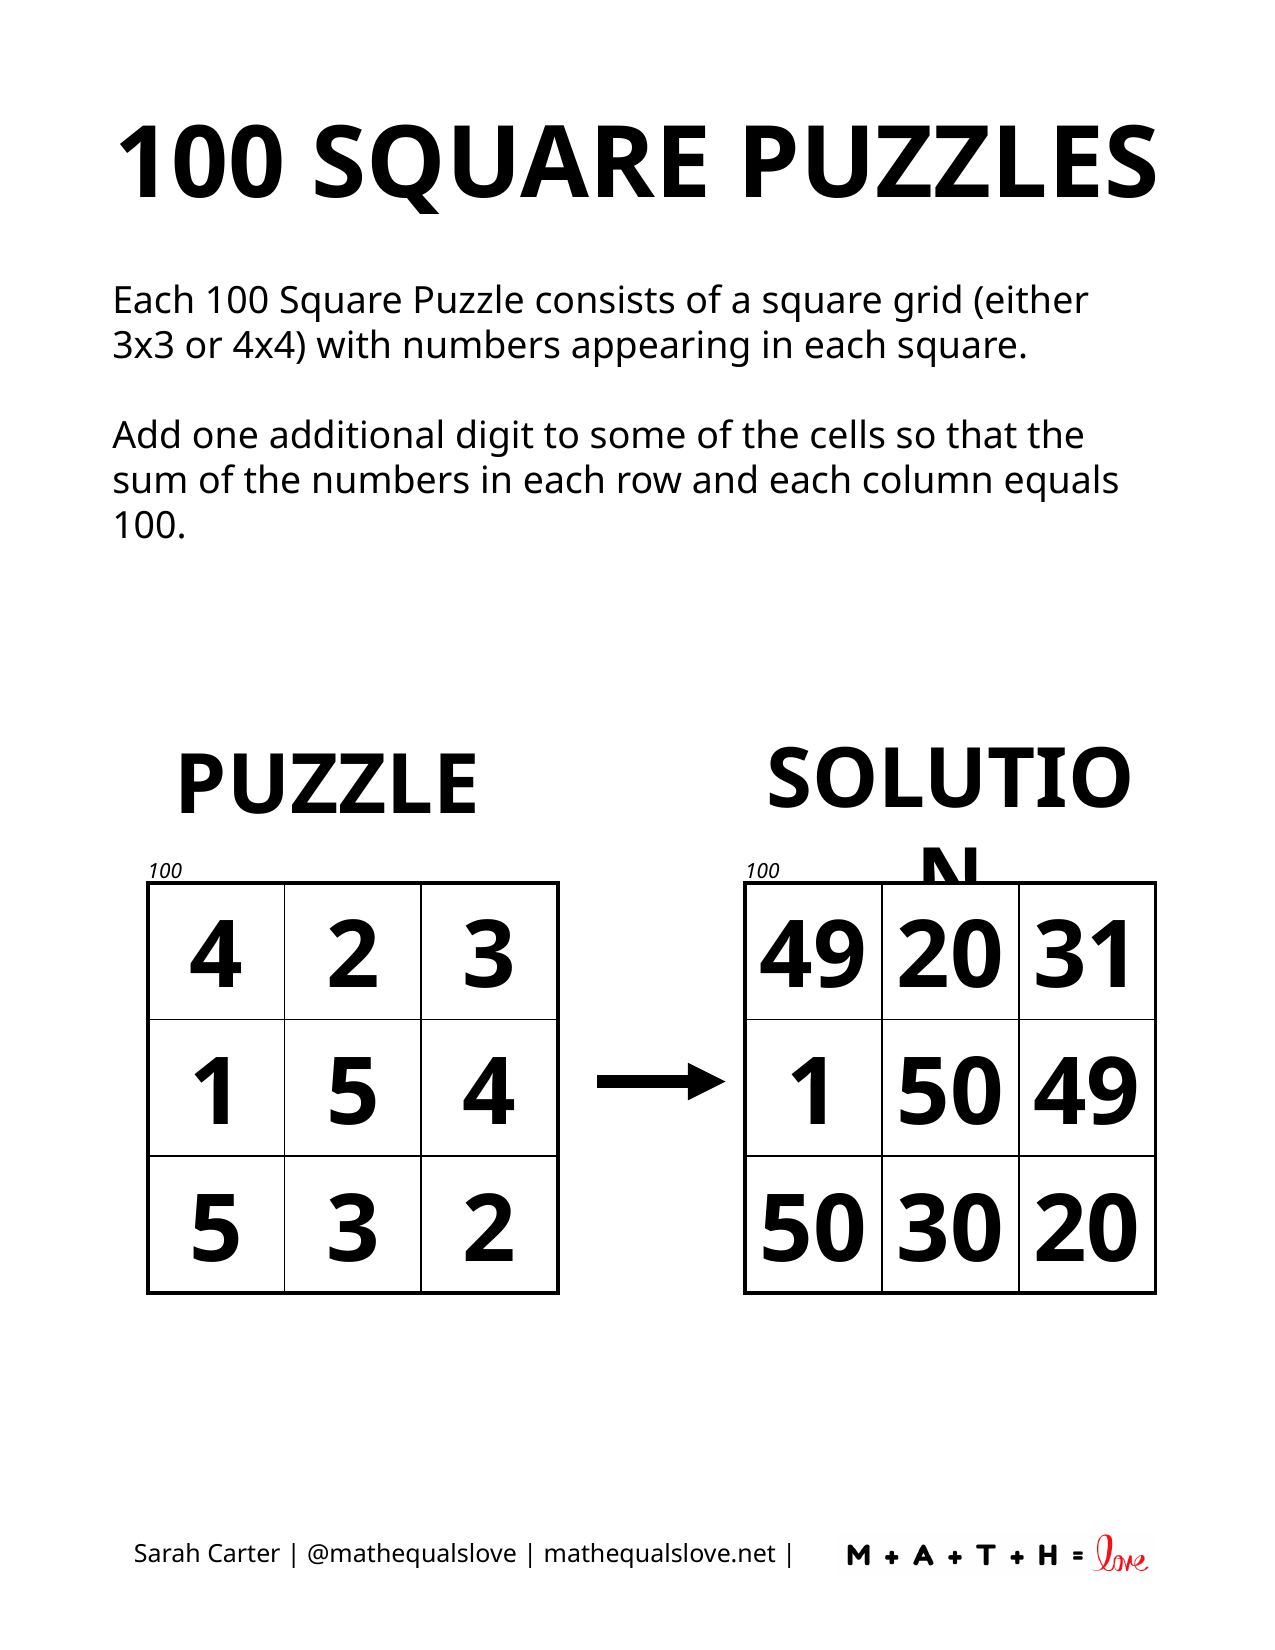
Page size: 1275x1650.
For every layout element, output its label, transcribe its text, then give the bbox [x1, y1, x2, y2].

text_box 100 SQUARE PUZZLES [97, 97, 1177, 218]
text_box Each 100 Square Puzzle consists of a square grid (either 3x3 or 4x4) with numbers appearing in each square. Add one additional digit to some of the cells so that the sum of the numbers in each row and each column equals 100. [97, 268, 1177, 553]
table_cell 1 [747, 1020, 881, 1155]
text_box SOLUTION [745, 723, 1156, 881]
table_header 31 [1020, 885, 1154, 1019]
table_cell 49 [1020, 1020, 1154, 1155]
table_cell 4 [422, 1020, 556, 1155]
text_box PUZZLE [122, 730, 533, 831]
table_cell 1 [150, 1020, 284, 1155]
table_header 4 [150, 885, 284, 1019]
table_cell 50 [883, 1020, 1018, 1155]
table_cell 30 [883, 1157, 1018, 1291]
table_cell 5 [285, 1020, 420, 1155]
table_cell 2 [422, 1157, 556, 1291]
table_header 2 [285, 885, 420, 1019]
table_header 20 [883, 885, 1018, 1019]
table_cell 5 [150, 1157, 284, 1291]
text_box 100 [147, 857, 357, 883]
table_cell 3 [285, 1157, 420, 1291]
text_box 100 [745, 857, 954, 883]
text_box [118, 1529, 1199, 1576]
table_header 49 [747, 885, 881, 1019]
table_cell 20 [1020, 1157, 1154, 1291]
table_header 3 [422, 885, 556, 1019]
table_cell 50 [747, 1157, 881, 1291]
